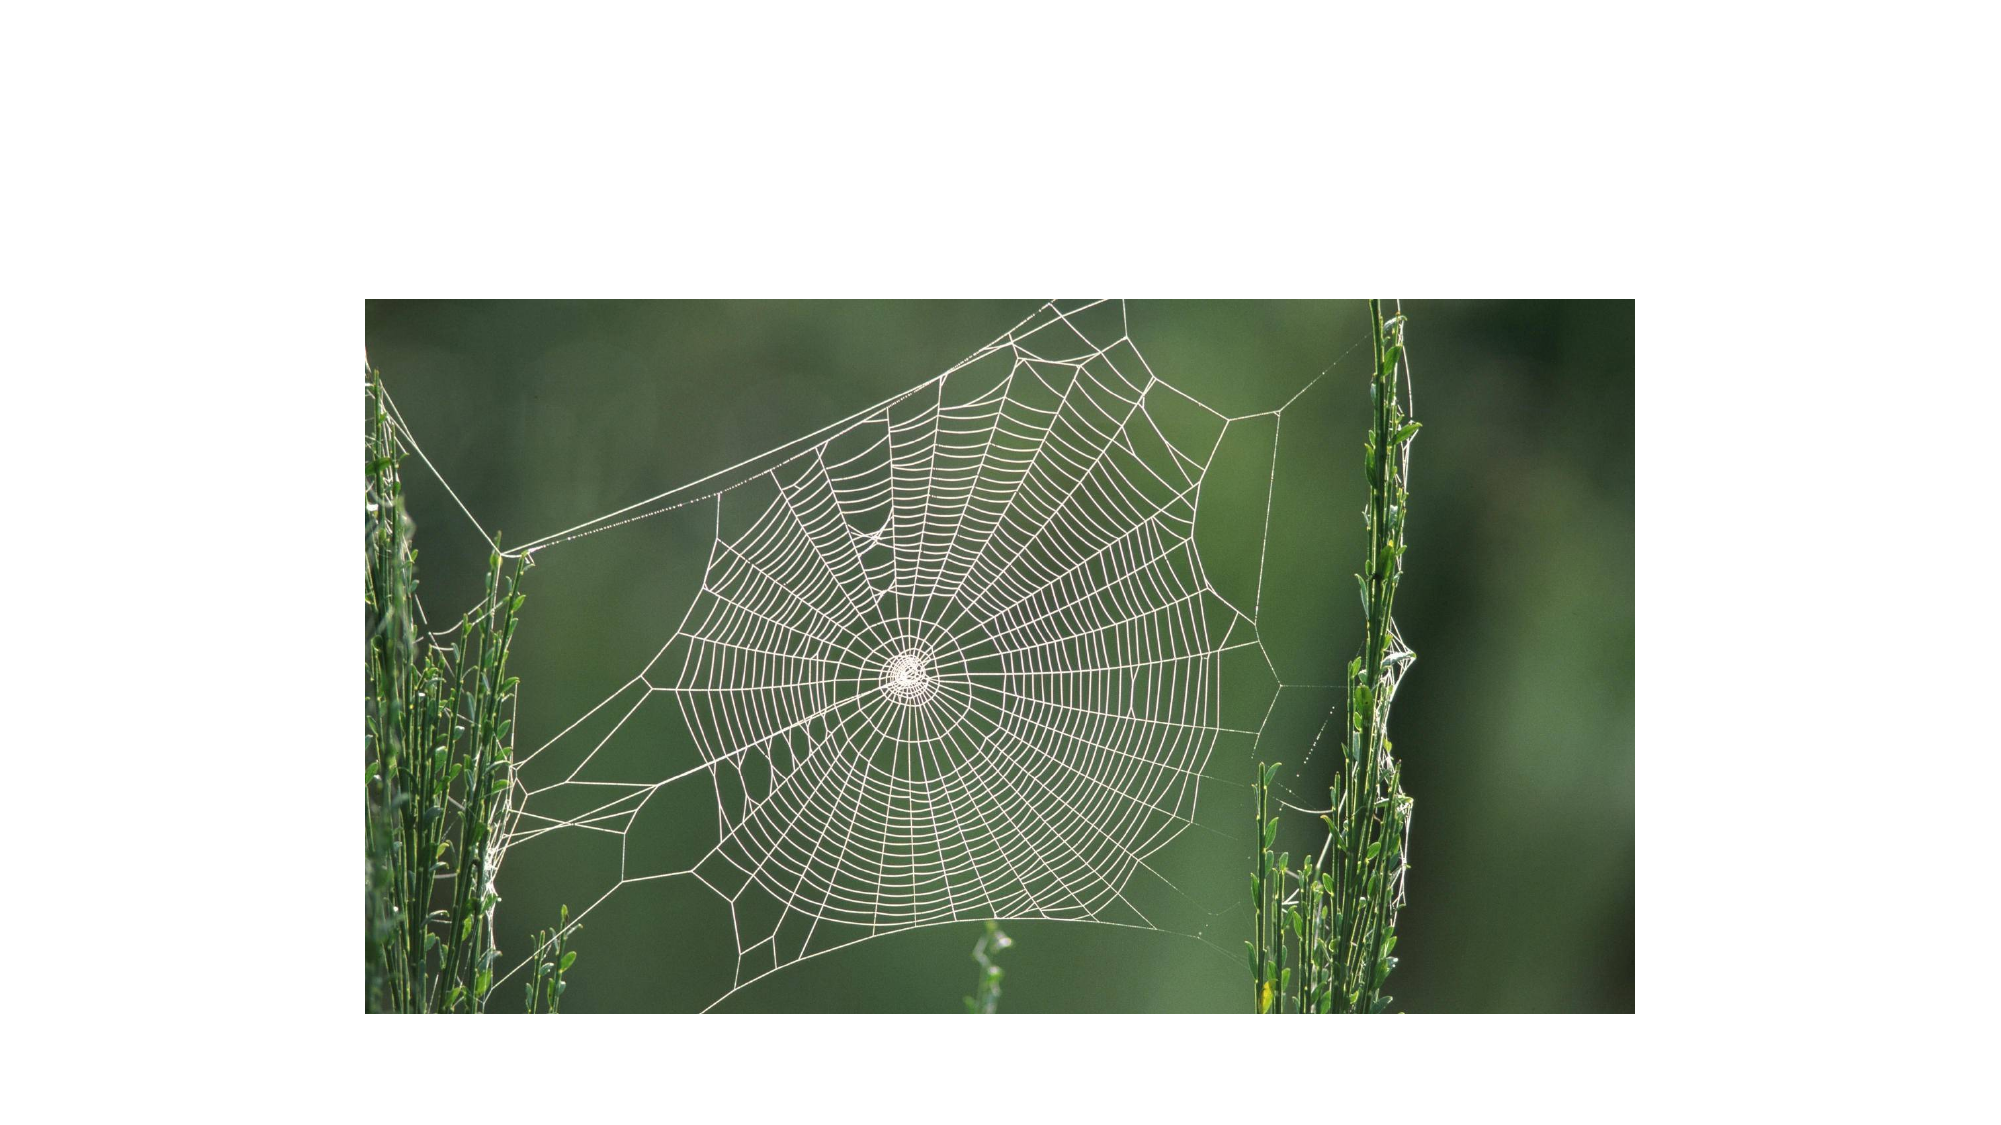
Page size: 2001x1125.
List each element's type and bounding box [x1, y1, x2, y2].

list [365, 299, 1635, 1014]
